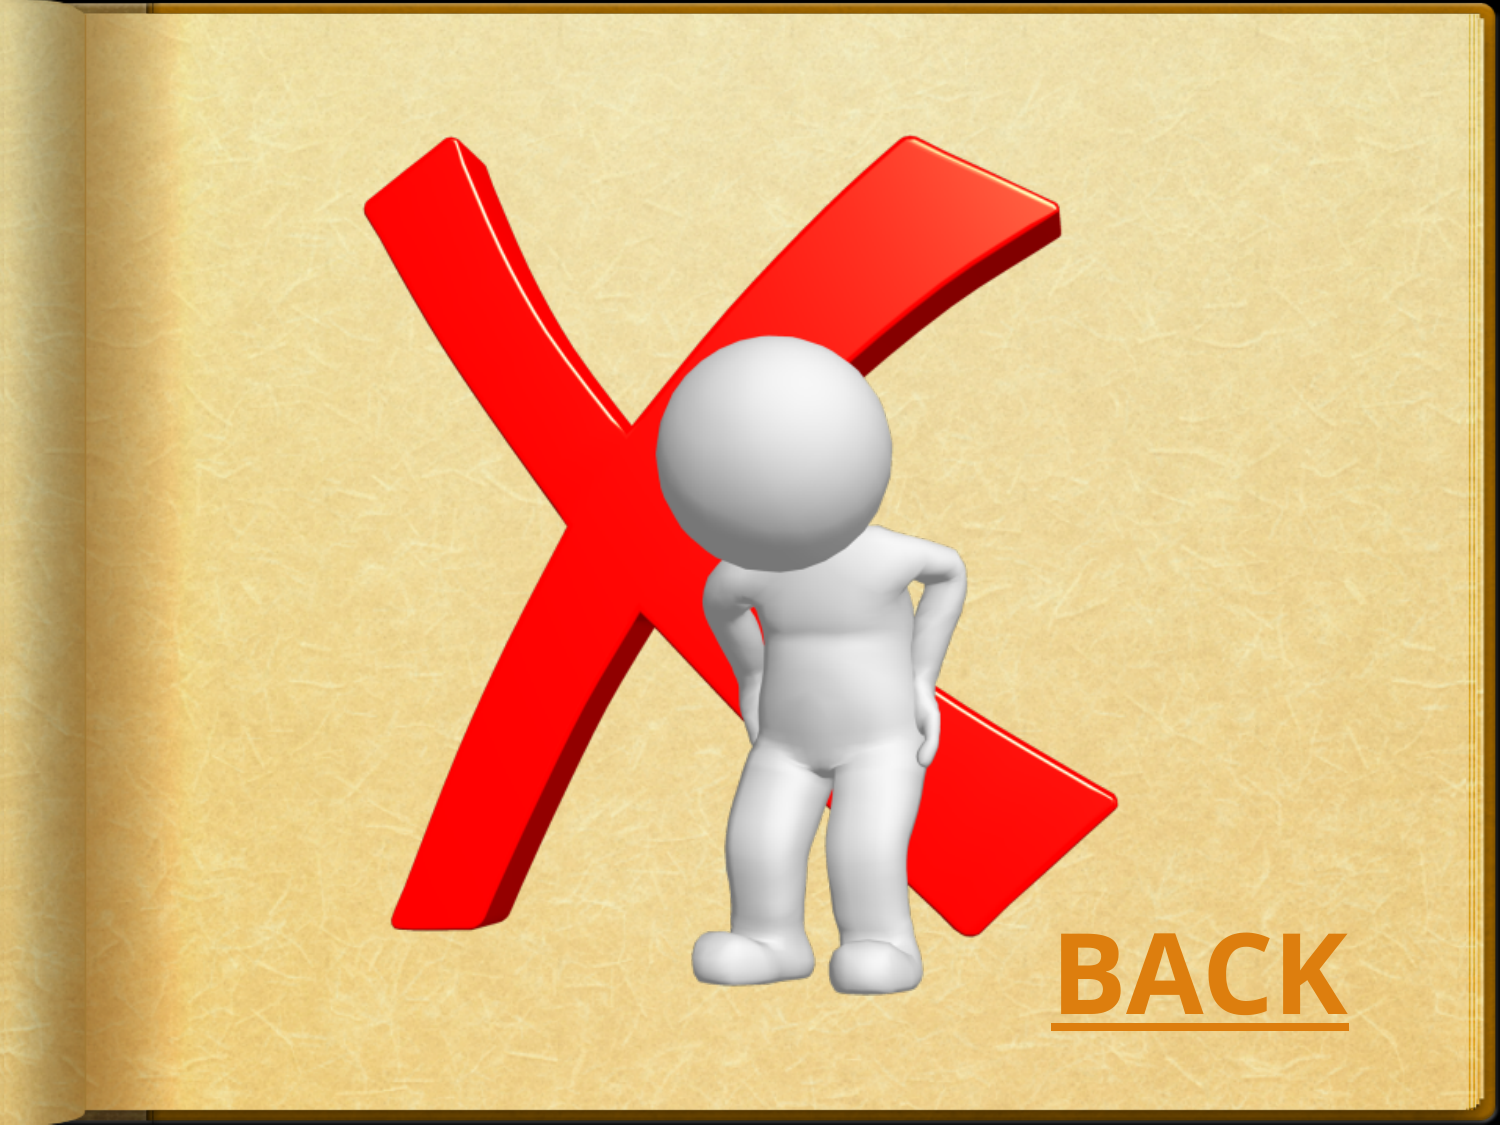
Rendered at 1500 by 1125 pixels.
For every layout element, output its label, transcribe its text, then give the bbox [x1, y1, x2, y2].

picture [0, 0, 1500, 1125]
text_box BACK [1036, 894, 1364, 1063]
